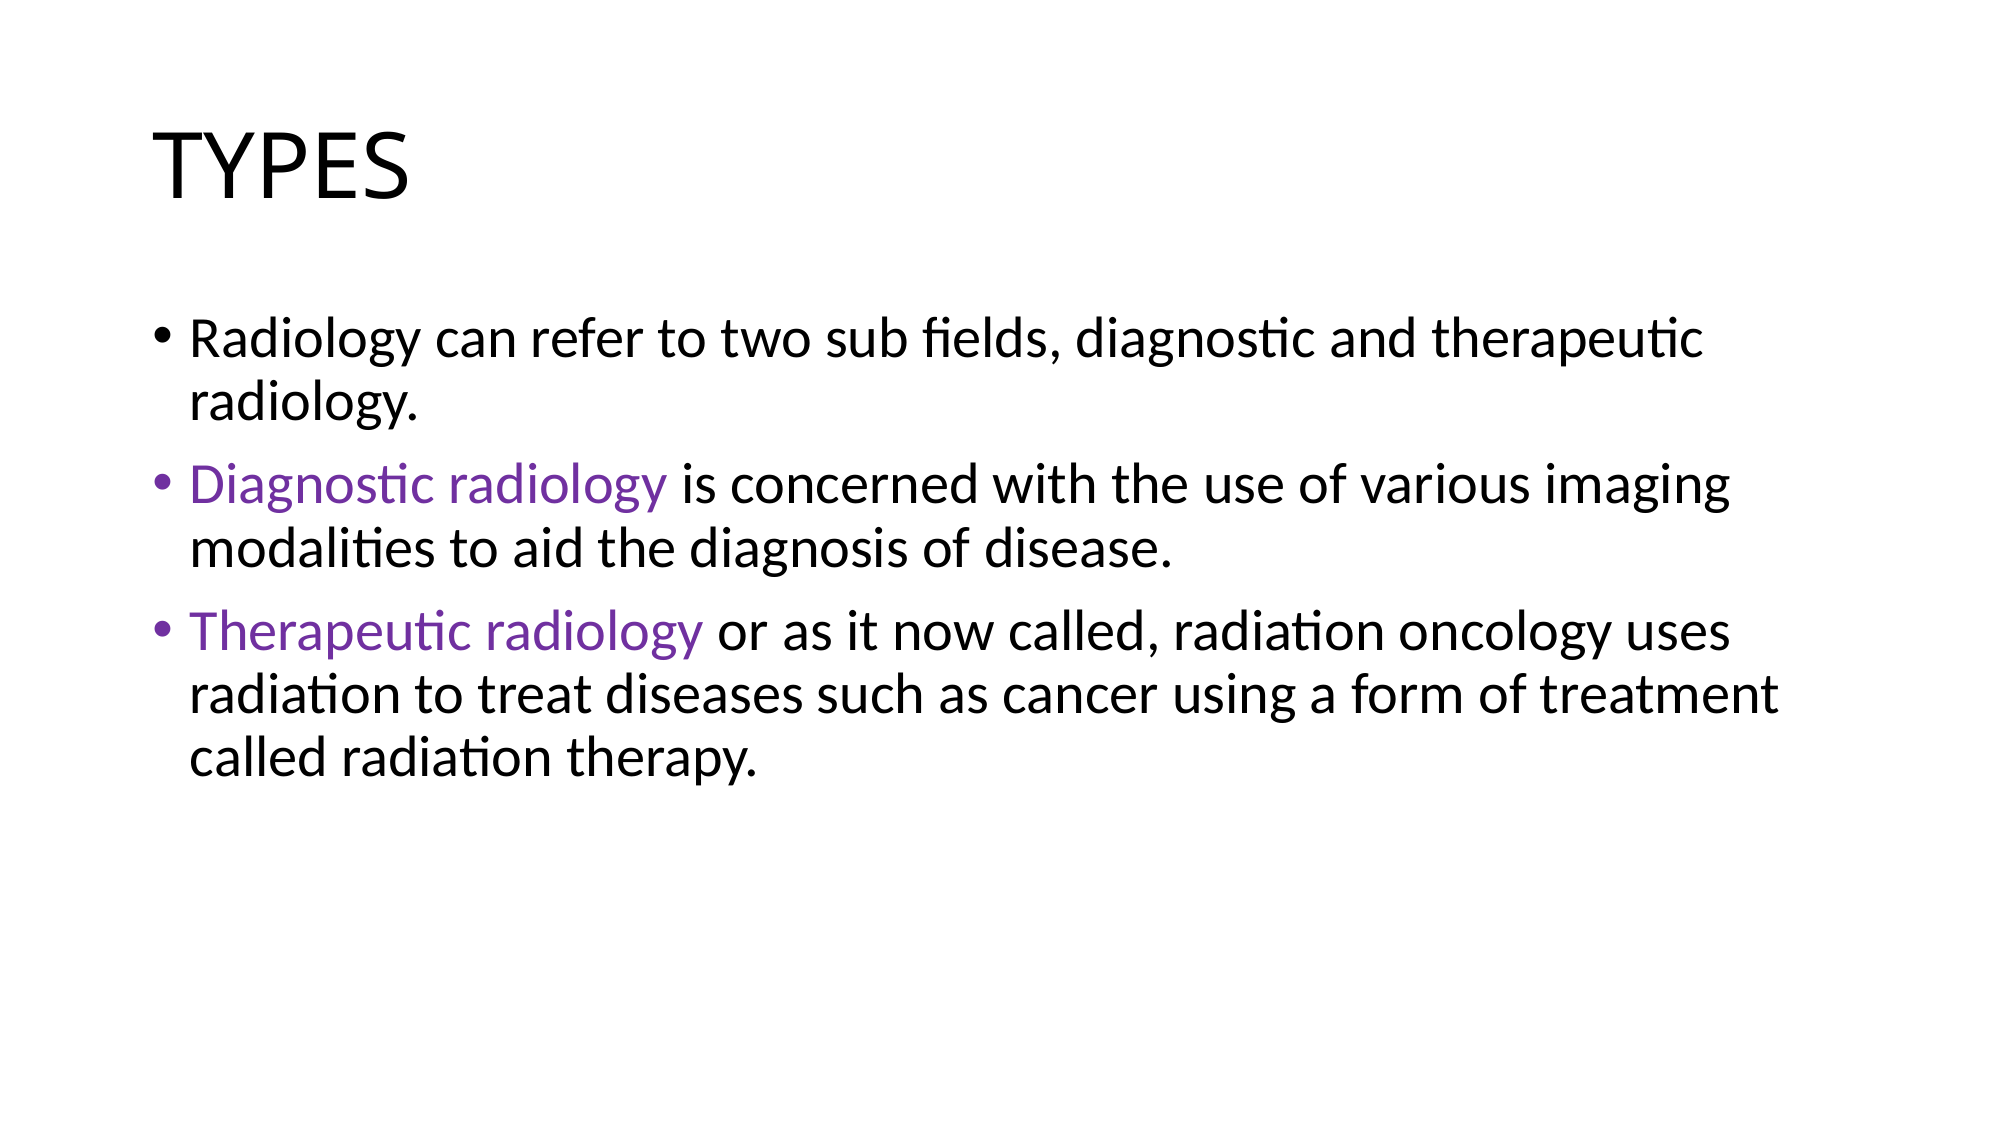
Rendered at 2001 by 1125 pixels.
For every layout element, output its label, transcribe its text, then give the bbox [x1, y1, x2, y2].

list Radiology can refer to two sub fields, diagnostic and therapeutic radiology. Diagnostic radiology is concerned with the use of various imaging modalities to aid the diagnosis of disease. Therapeutic radiology or as it now called, radiation oncology uses radiation to treat diseases such as cancer using a form of treatment called radiation therapy. [137, 299, 1863, 1014]
title TYPES [137, 59, 1863, 278]
